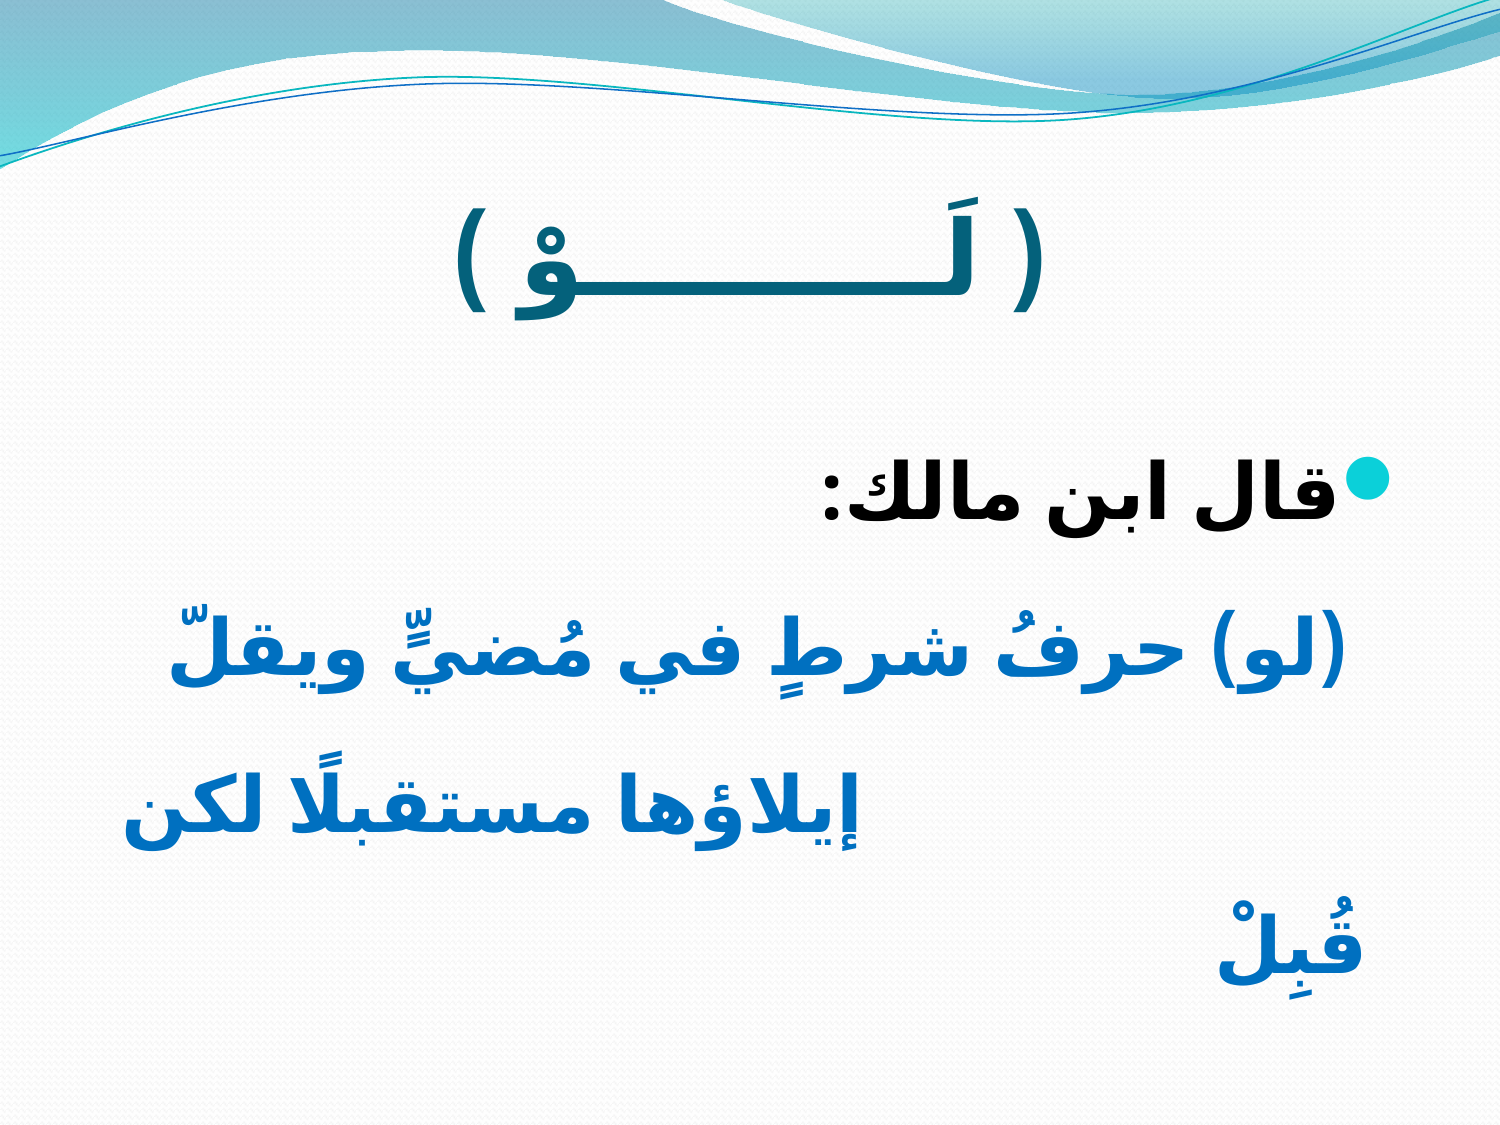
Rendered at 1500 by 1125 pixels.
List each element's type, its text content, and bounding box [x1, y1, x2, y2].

list قال ابن مالك: (لو) حرفُ شرطٍ في مُضيٍّ ويقلّ إيلاؤها مستقبلًا لكن قُبِلْ [75, 386, 1425, 1005]
title ( لَــــــــــوْ ) [75, 117, 1425, 317]
